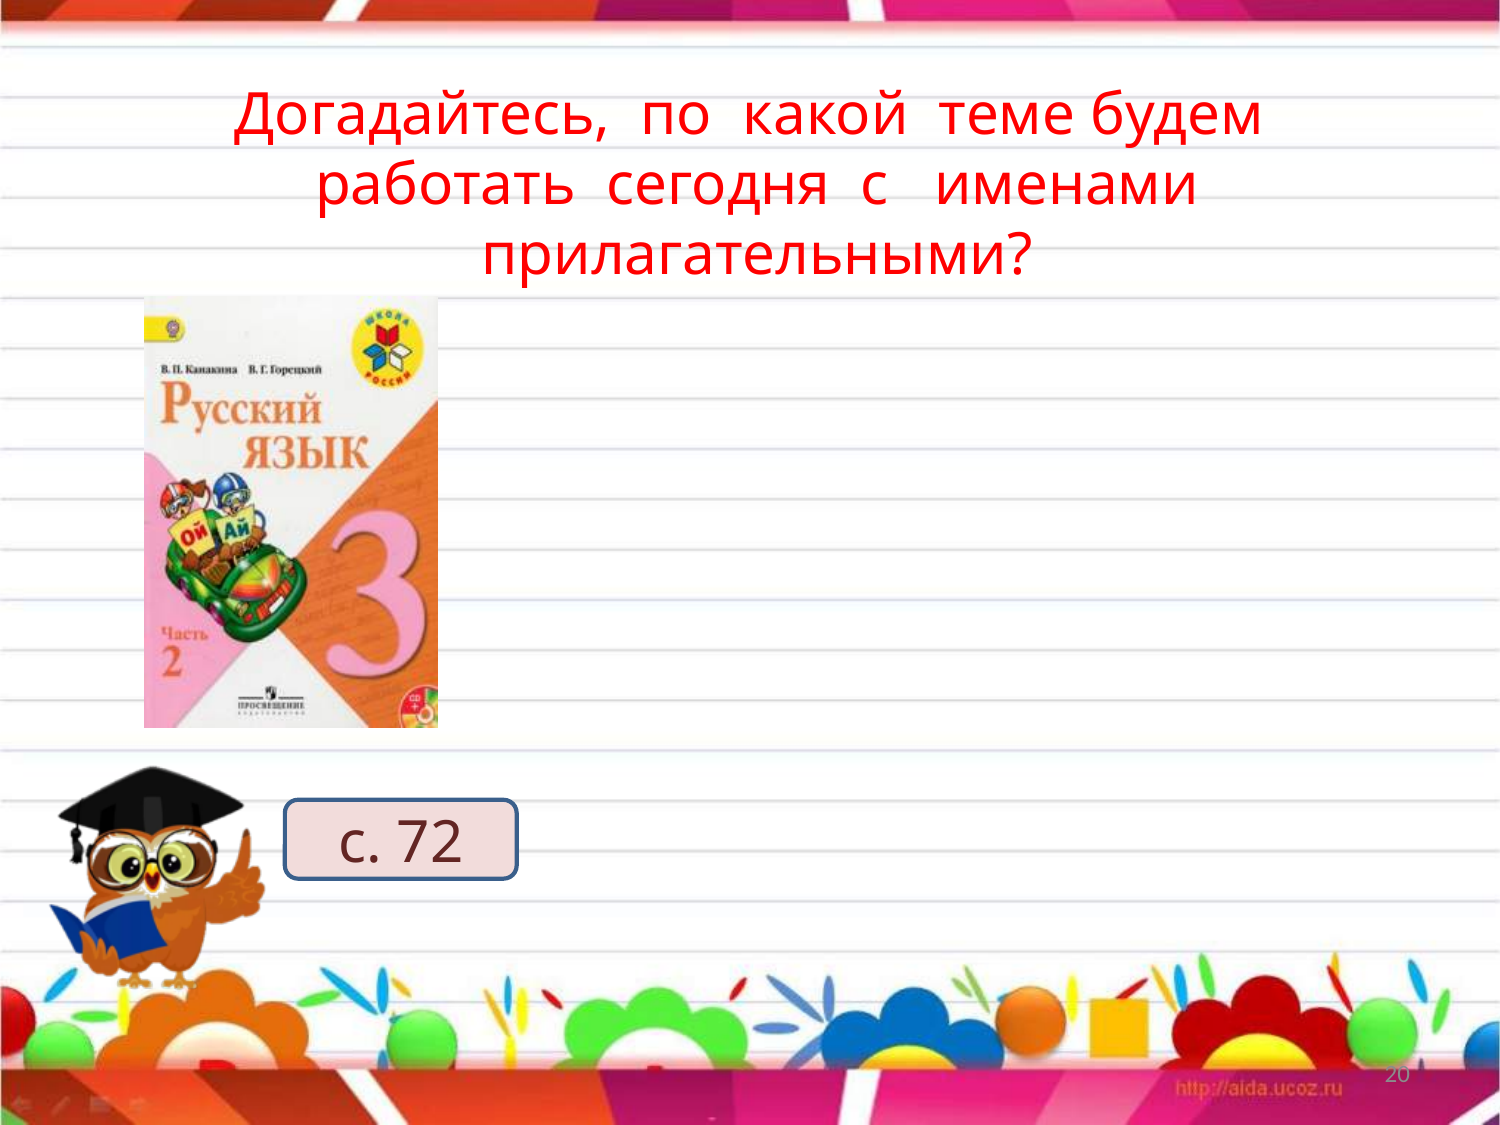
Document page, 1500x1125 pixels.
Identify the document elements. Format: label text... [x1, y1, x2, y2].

picture [0, 0, 1500, 1125]
text_box с. 72 [290, 797, 519, 881]
slide_number 20 [1074, 1042, 1425, 1103]
text_box Догадайтесь, по какой теме будем работать сегодня с именами прилагательными? [89, 68, 1425, 294]
